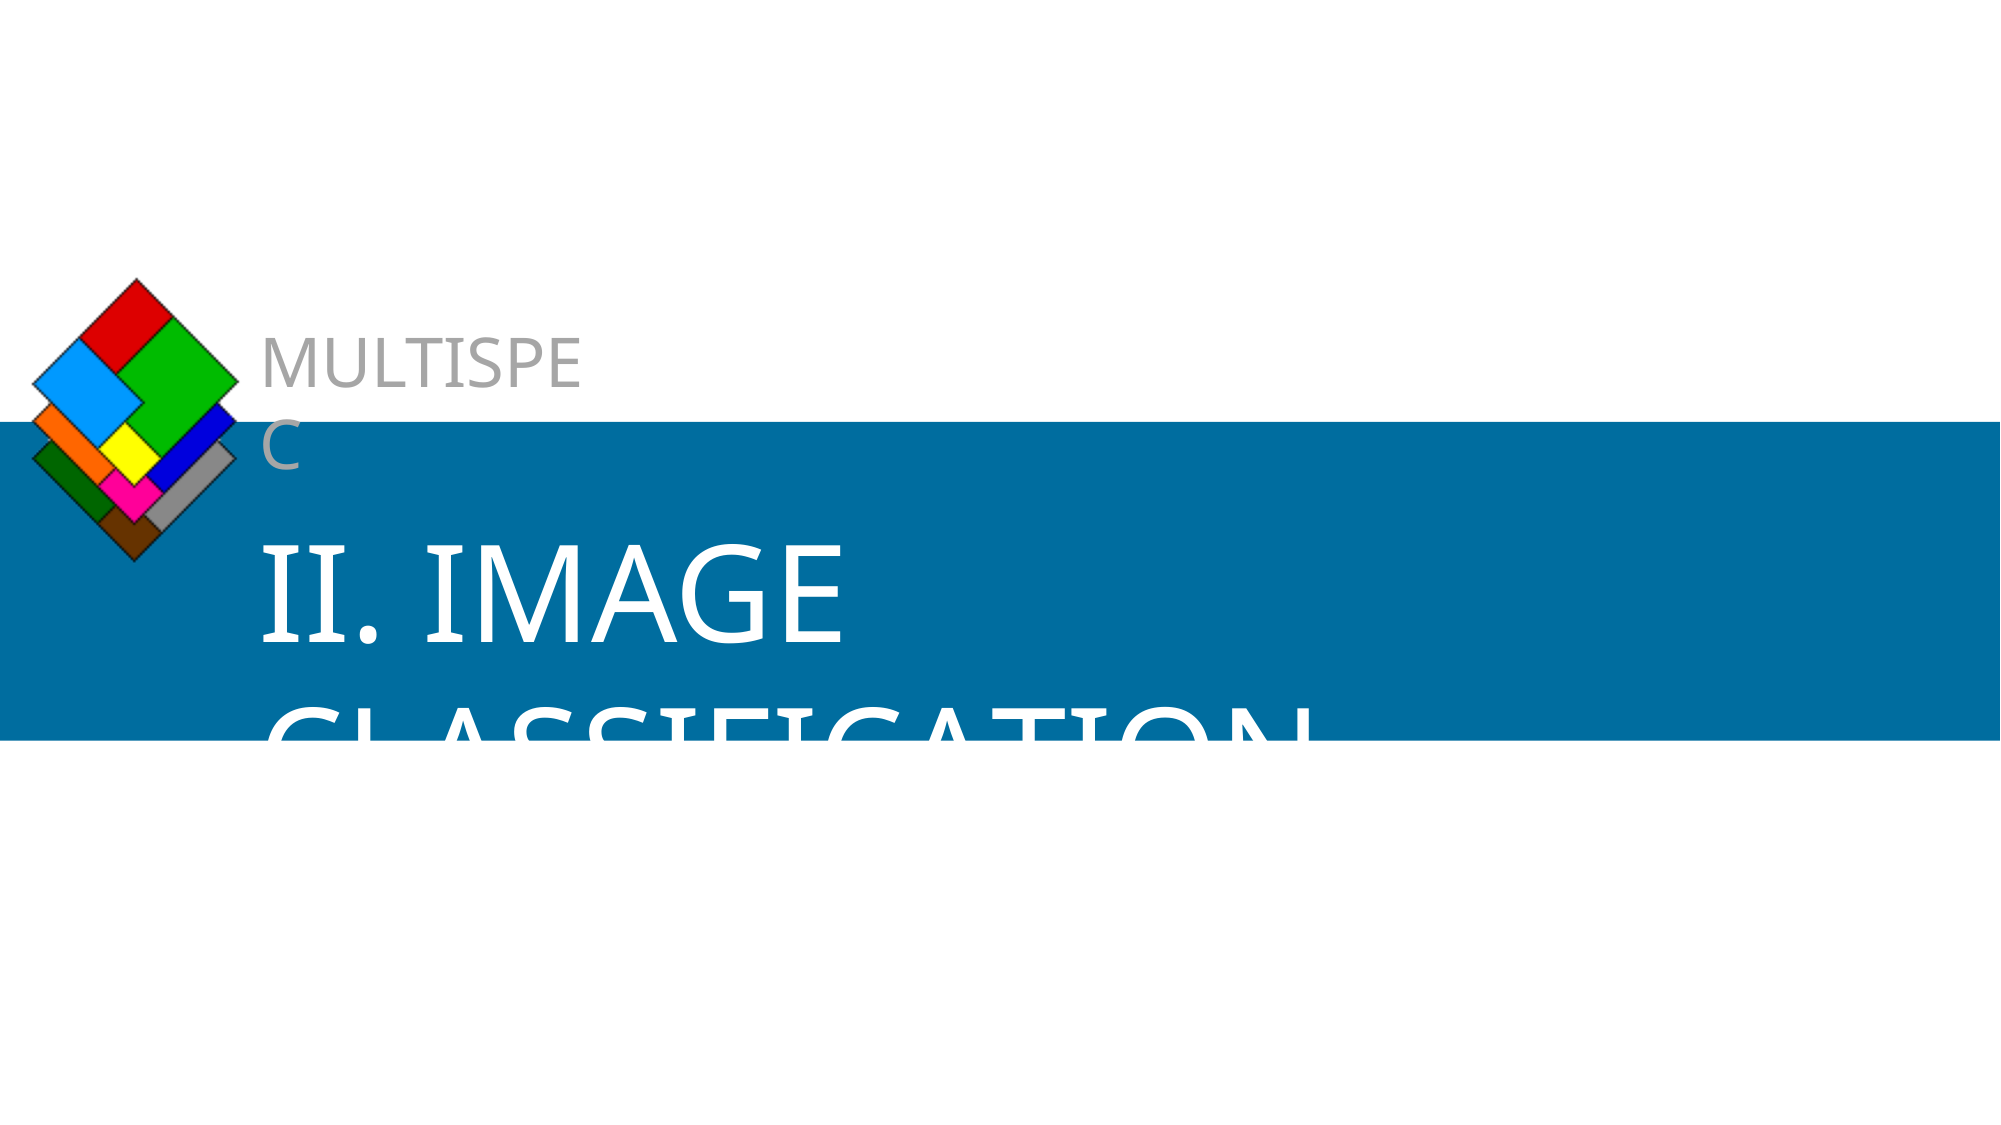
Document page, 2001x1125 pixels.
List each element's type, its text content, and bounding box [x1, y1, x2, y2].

picture [0, 276, 269, 559]
picture [264, 429, 269, 461]
title MULTISPEC [273, 316, 619, 504]
text_box II. IMAGE CLASSIFICATION [256, 504, 1893, 833]
